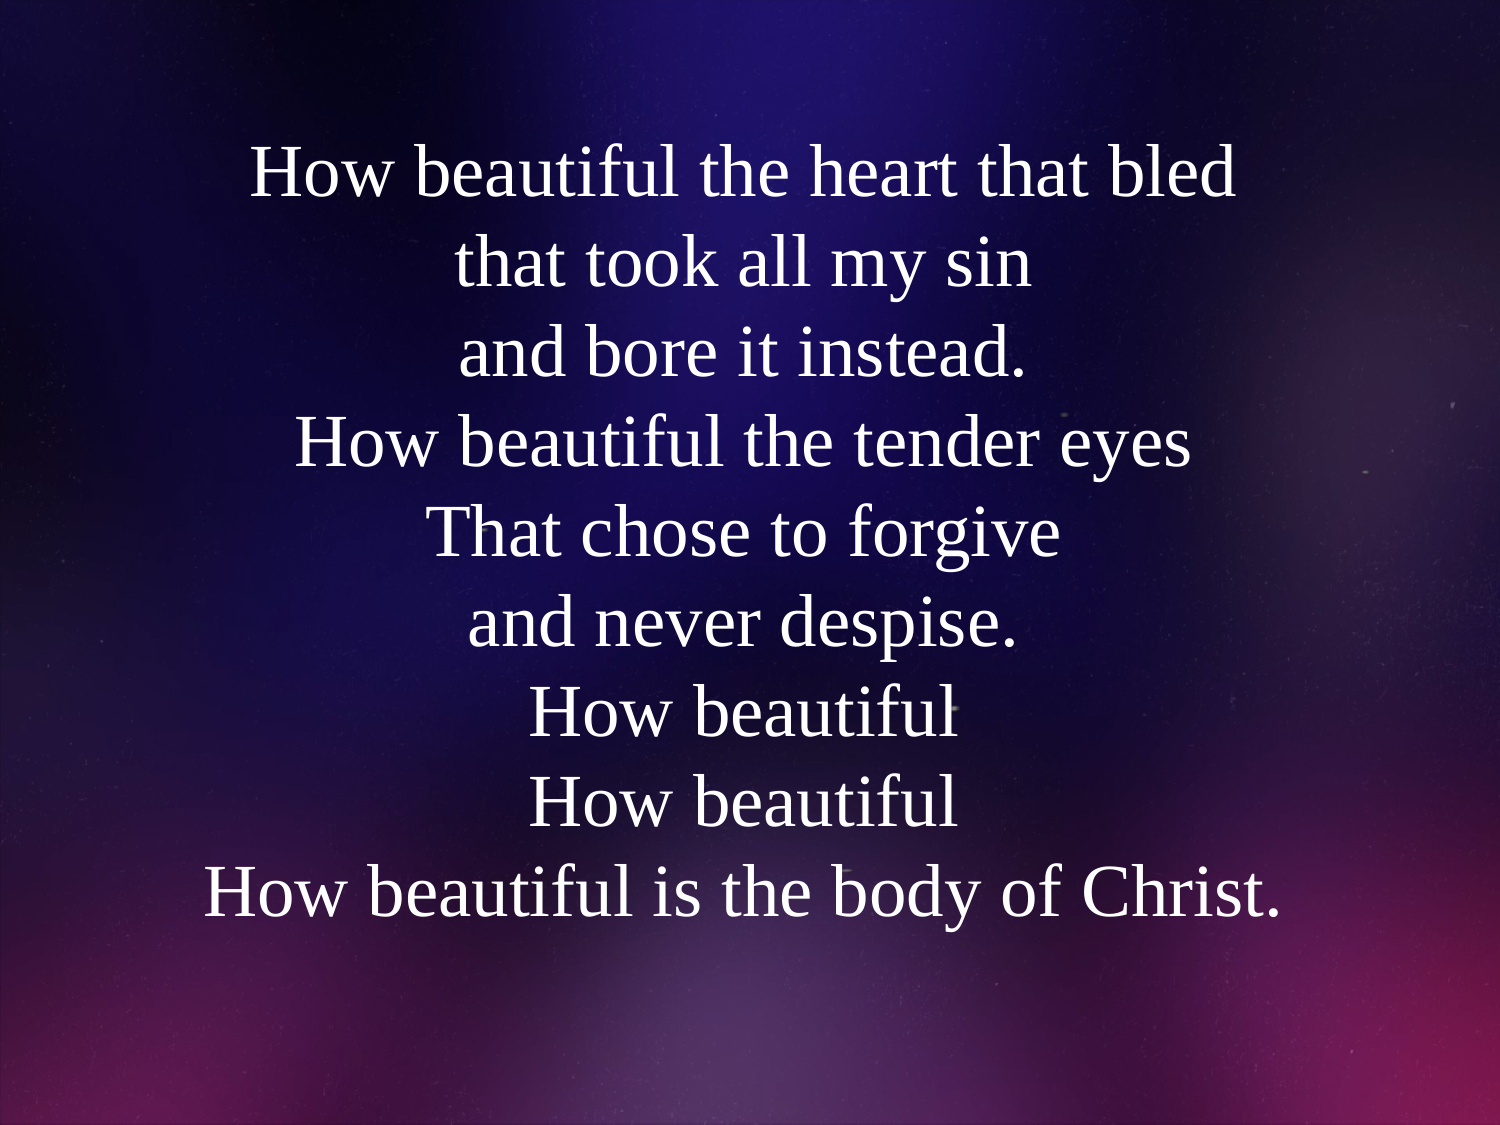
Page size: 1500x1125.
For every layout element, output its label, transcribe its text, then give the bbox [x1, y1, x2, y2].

title How beautiful the heart that bled that took all my sin and bore it instead. How beautiful the tender eyes That chose to forgive and never despise. How beautiful How beautiful How beautiful is the body of Christ. [12, 432, 1475, 621]
picture [0, 0, 1500, 1125]
